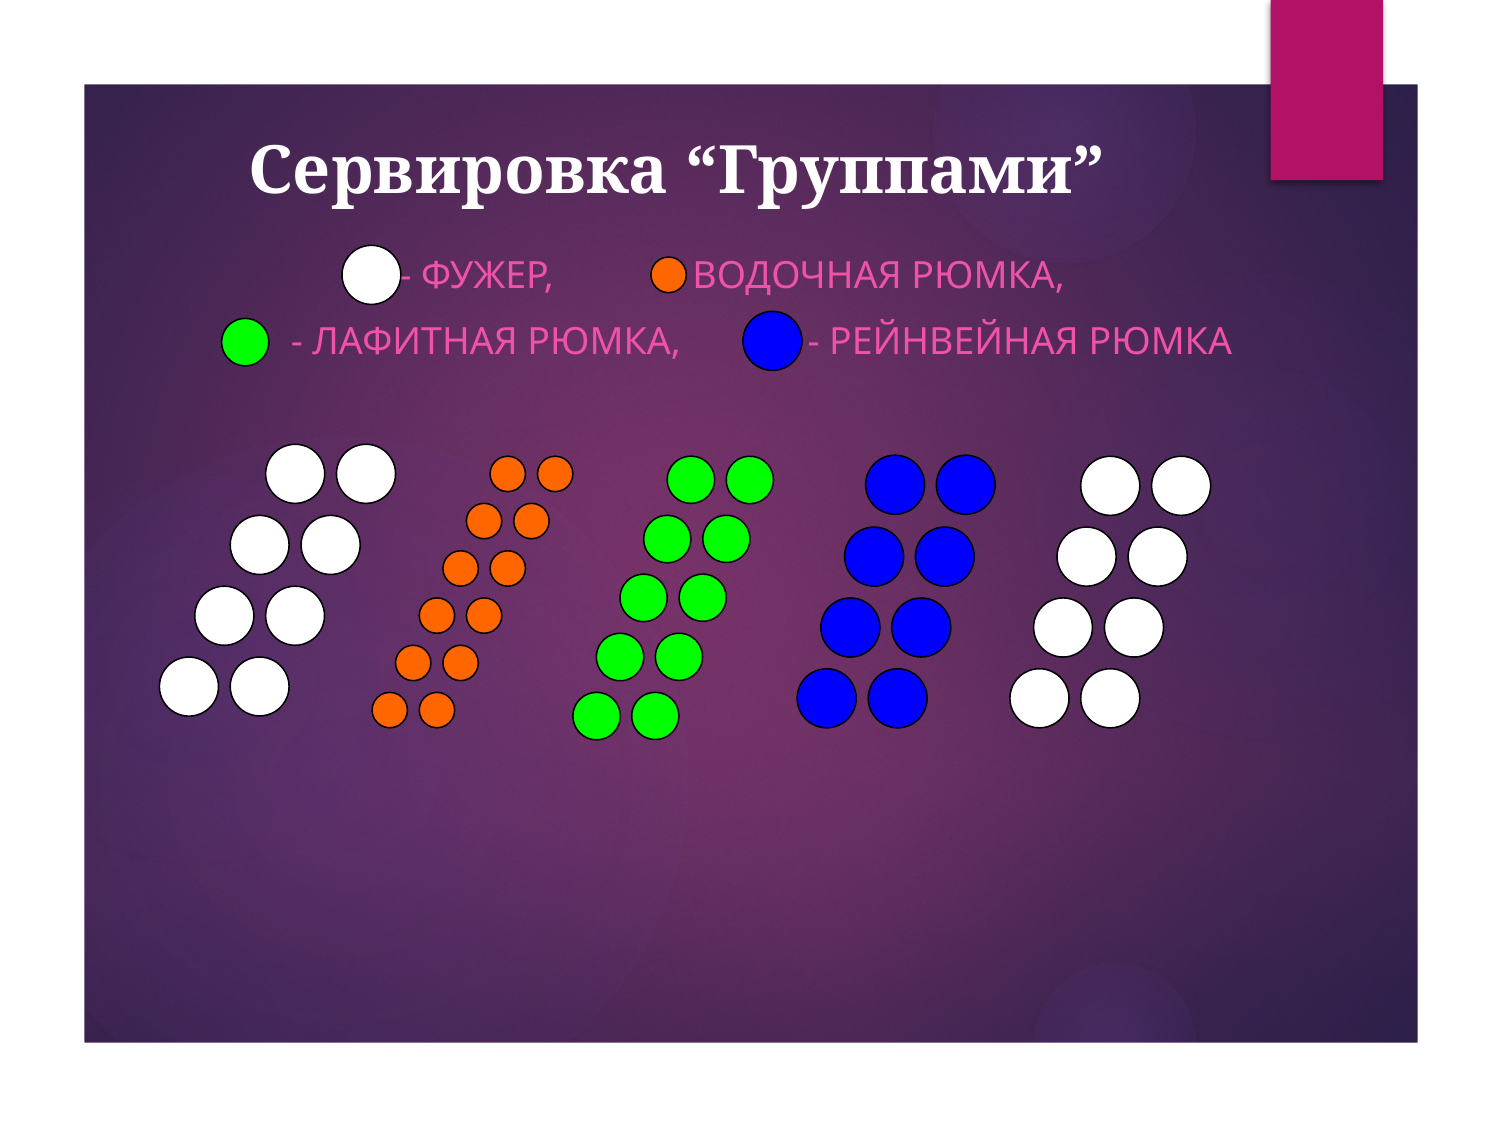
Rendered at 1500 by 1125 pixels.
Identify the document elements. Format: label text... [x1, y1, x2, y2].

text_box [513, 503, 550, 539]
text_box [742, 311, 803, 371]
text_box [1104, 597, 1164, 658]
text_box [1080, 668, 1140, 728]
text_box Сервировка “Группами” [233, 108, 1275, 225]
text_box [1128, 527, 1188, 587]
text_box [419, 597, 455, 634]
text_box [395, 645, 431, 681]
text_box [655, 633, 703, 681]
text_box [1151, 456, 1211, 516]
text_box [726, 456, 774, 504]
text_box [891, 597, 951, 658]
text_box [643, 515, 691, 563]
text_box [620, 574, 668, 622]
text_box [596, 633, 644, 681]
text_box [159, 657, 219, 717]
text_box [844, 527, 904, 587]
text_box [230, 657, 290, 716]
text_box [868, 668, 928, 728]
text_box [679, 574, 727, 622]
text_box [820, 597, 880, 658]
text_box [667, 456, 715, 504]
text_box [1009, 668, 1070, 728]
text_box [1033, 597, 1093, 658]
text_box [341, 245, 401, 305]
text_box [631, 692, 679, 740]
text_box [442, 645, 479, 681]
text_box [194, 586, 254, 646]
text_box [1080, 456, 1140, 516]
text_box [865, 455, 925, 515]
text_box [702, 515, 750, 563]
text_box [221, 318, 269, 366]
text_box [230, 515, 290, 575]
text_box [1057, 527, 1117, 587]
subtitle - ФУЖЕР, - ВОДОЧНАЯ РЮМКА, - ЛАФИТНАЯ РЮМКА, - РЕЙНВЕЙНАЯ РЮМКА [100, 243, 1424, 1012]
text_box [301, 515, 361, 575]
text_box [265, 586, 325, 646]
text_box [336, 444, 396, 504]
text_box [265, 444, 325, 504]
text_box [537, 456, 573, 492]
text_box [419, 692, 455, 728]
text_box [442, 550, 479, 587]
text_box [915, 527, 975, 587]
text_box [466, 503, 502, 539]
text_box [490, 456, 526, 492]
text_box [572, 692, 621, 740]
text_box [797, 668, 857, 728]
text_box [372, 692, 408, 728]
text_box [490, 550, 526, 587]
text_box [936, 455, 996, 515]
text_box [650, 257, 687, 293]
text_box [466, 597, 502, 634]
